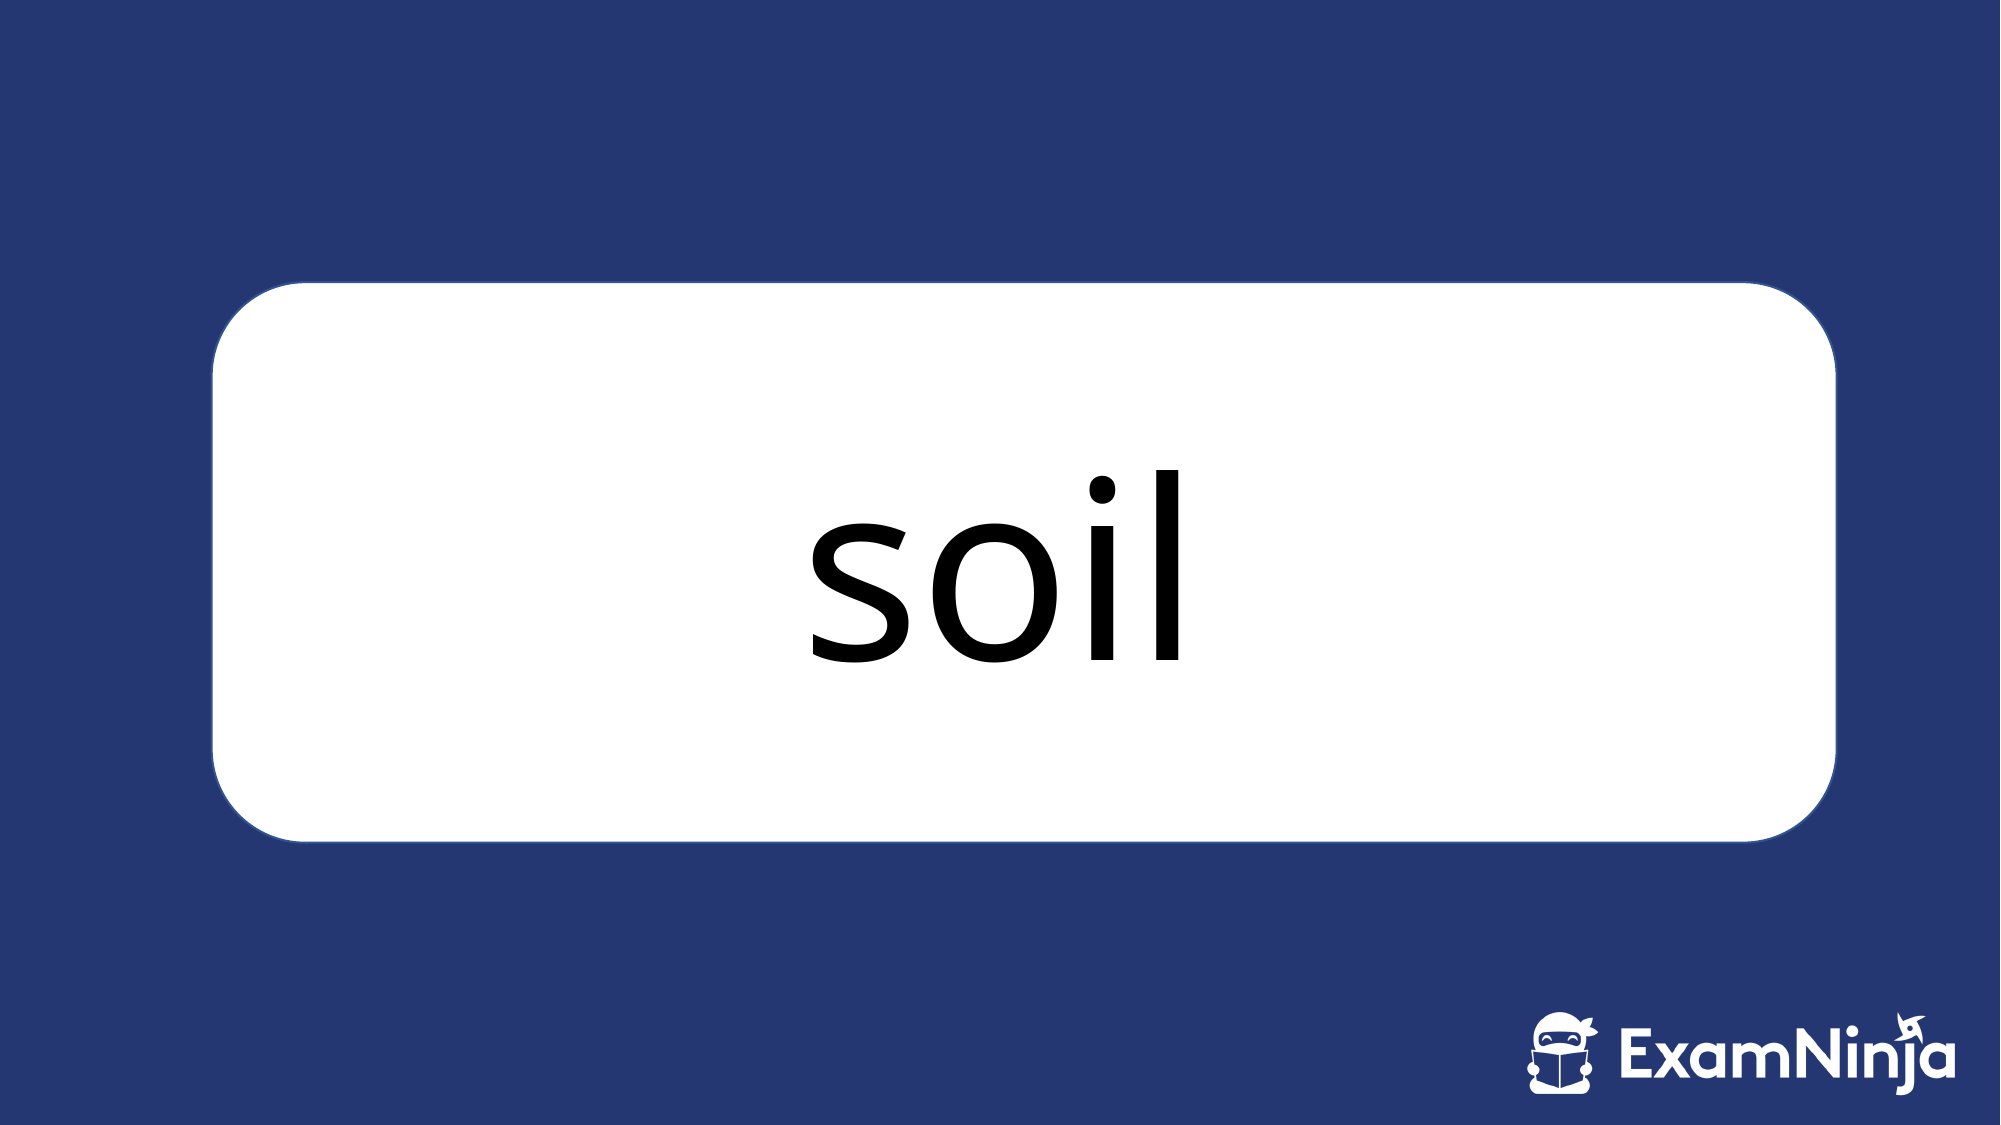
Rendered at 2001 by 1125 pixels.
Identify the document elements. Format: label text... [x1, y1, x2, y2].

picture [1501, 1003, 1979, 1102]
text_box soil [143, 403, 1857, 719]
text_box [210, 281, 1838, 403]
text_box [210, 719, 1838, 844]
